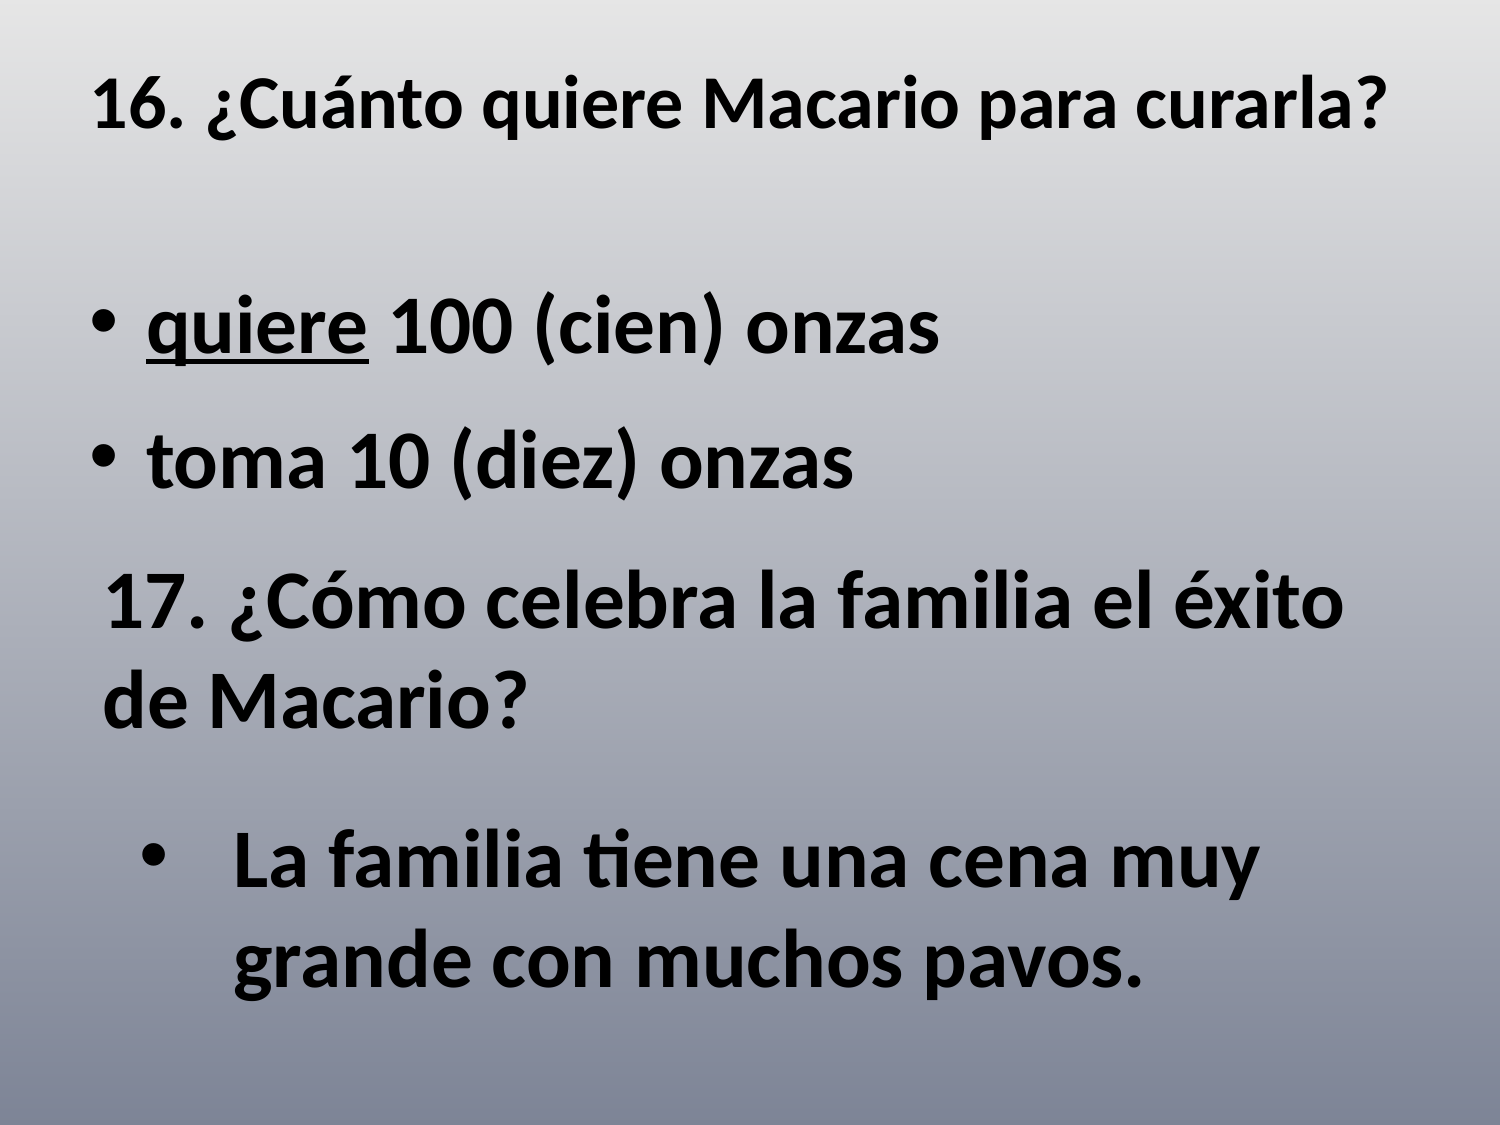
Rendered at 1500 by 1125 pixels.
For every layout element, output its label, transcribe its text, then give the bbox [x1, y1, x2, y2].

text_box quiere 100 (cien) onzas [74, 262, 1425, 397]
text_box 17. ¿Cómo celebra la familia el éxito de Macario? [87, 610, 1425, 753]
text_box toma 10 (diez) onzas [74, 397, 1425, 610]
text_box 16. ¿Cuánto quiere Macario para curarla? [74, 45, 1425, 233]
text_box La familia tiene una cena muy grande con muchos pavos. [125, 796, 1425, 1011]
